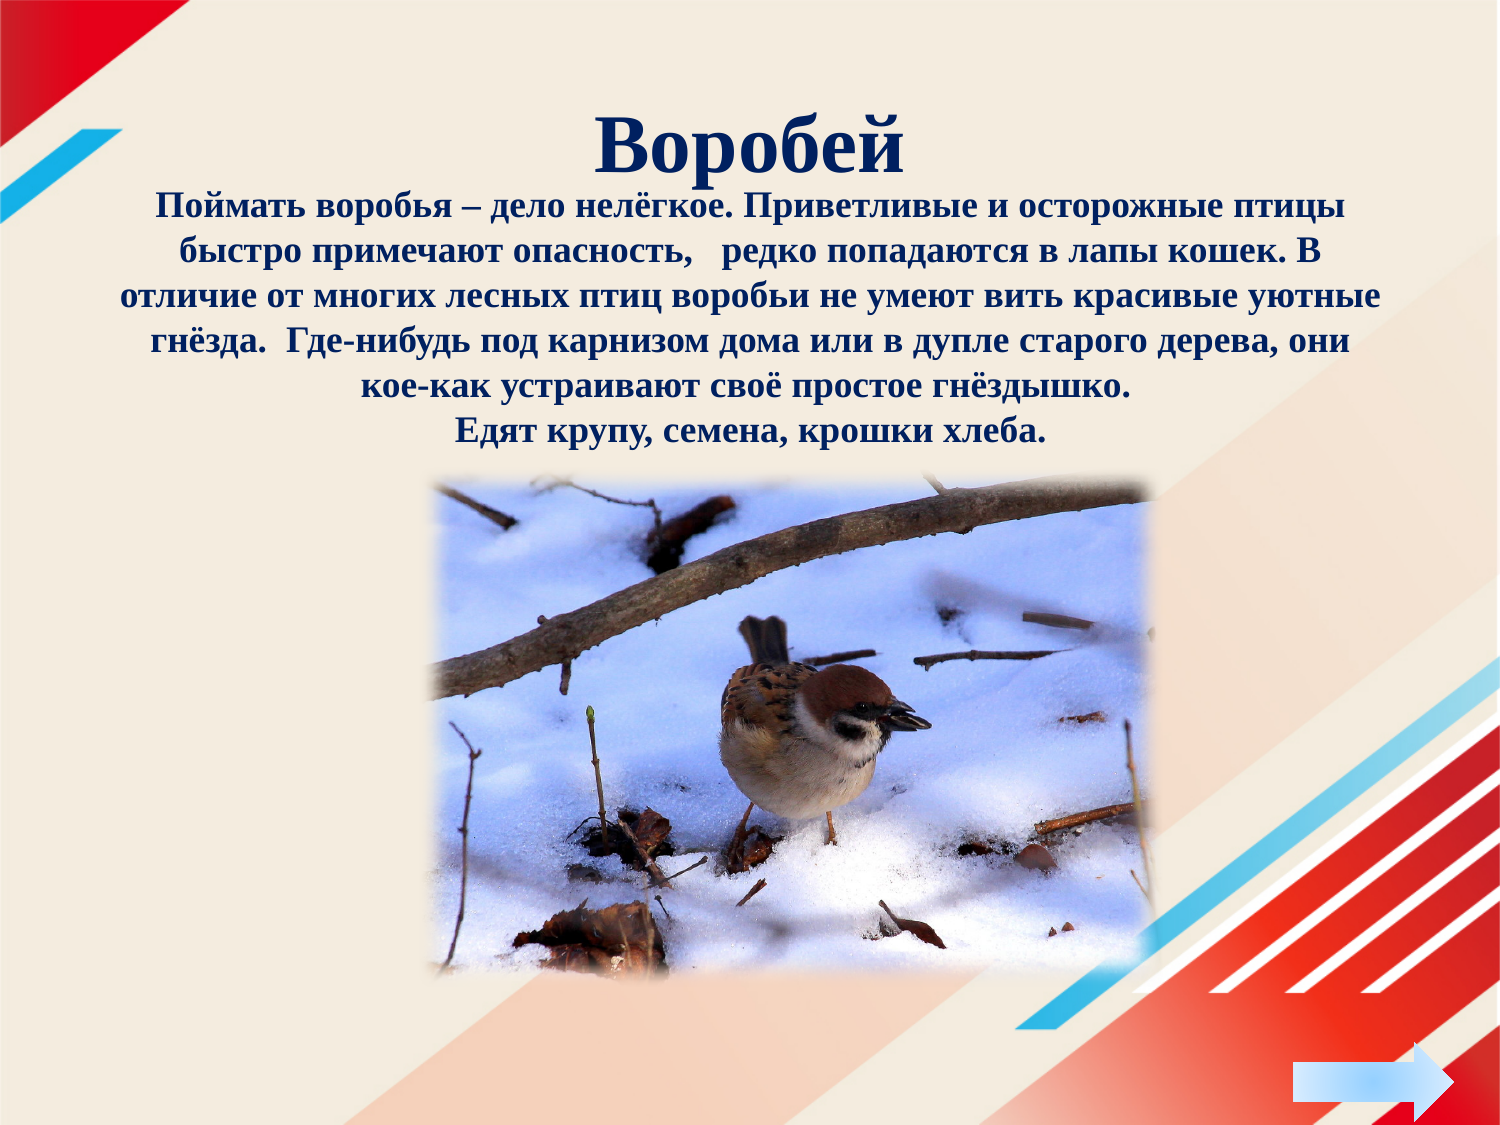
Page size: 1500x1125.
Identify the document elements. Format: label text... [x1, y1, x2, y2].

picture [0, 0, 1500, 1125]
text_box Поймать воробья – дело нелёгкое. Приветливые и осторожные птицы быстро примечают опасность, редко попадаются в лапы кошек. В отличие от многих лесных птиц воробьи не умеют вить красивые уютные гнёзда. Где-нибудь под карнизом дома или в дупле старого дерева, они кое-как устраивают своё простое гнёздышко. Едят крупу, семена, крошки хлеба. [100, 172, 1402, 458]
title Воробей [75, 45, 1425, 233]
